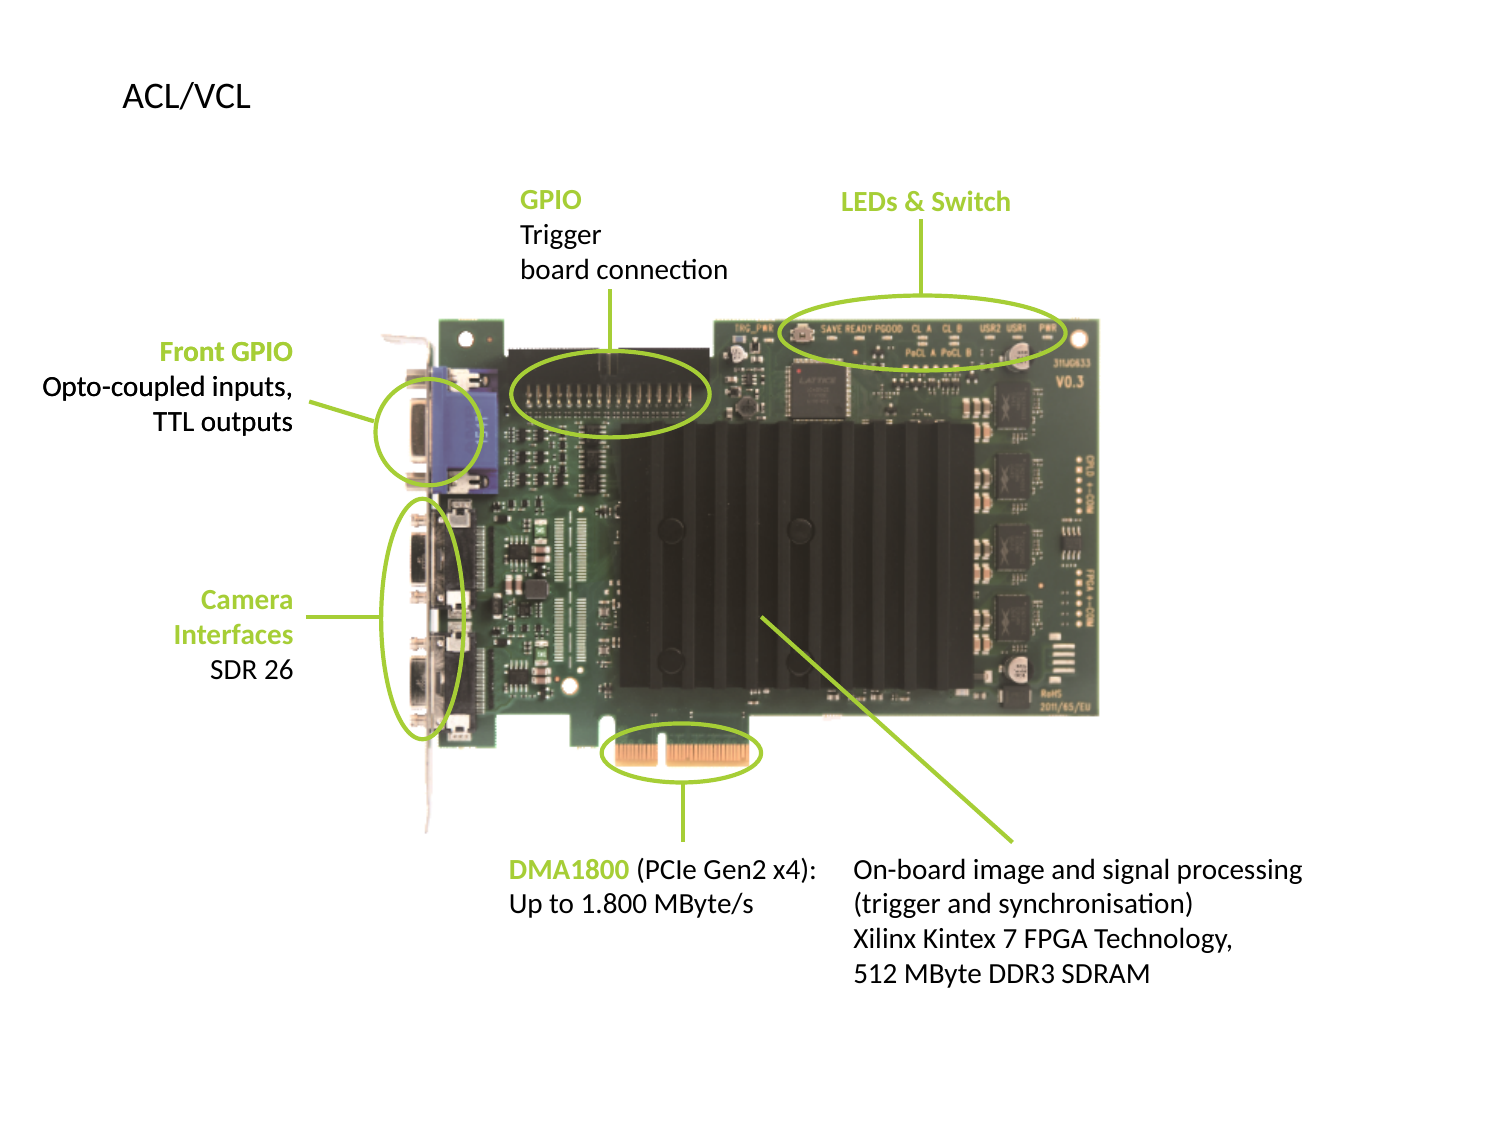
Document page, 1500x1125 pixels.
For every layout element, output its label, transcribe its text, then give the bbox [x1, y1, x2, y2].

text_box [760, 616, 1013, 843]
text_box On-board image and signal processing (trigger and synchronisation) Xilinx Kintex 7 FPGA Technology, 512 MByte DDR3 SDRAM [838, 842, 1319, 998]
text_box [812, 295, 1033, 309]
text_box LEDs & Switch [826, 174, 1027, 260]
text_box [308, 401, 375, 422]
text_box DMA1800 (PCIe Gen2 x4): Up to 1.800 MByte/s [493, 852, 833, 928]
picture [375, 310, 1104, 843]
text_box Front GPIO Opto-coupled inputs, TTL outputs [27, 324, 309, 445]
text_box GPIO Trigger board connection [505, 172, 744, 293]
text_box ACL/VCL [107, 64, 441, 124]
text_box Camera Interfaces SDR 26 [158, 573, 309, 728]
